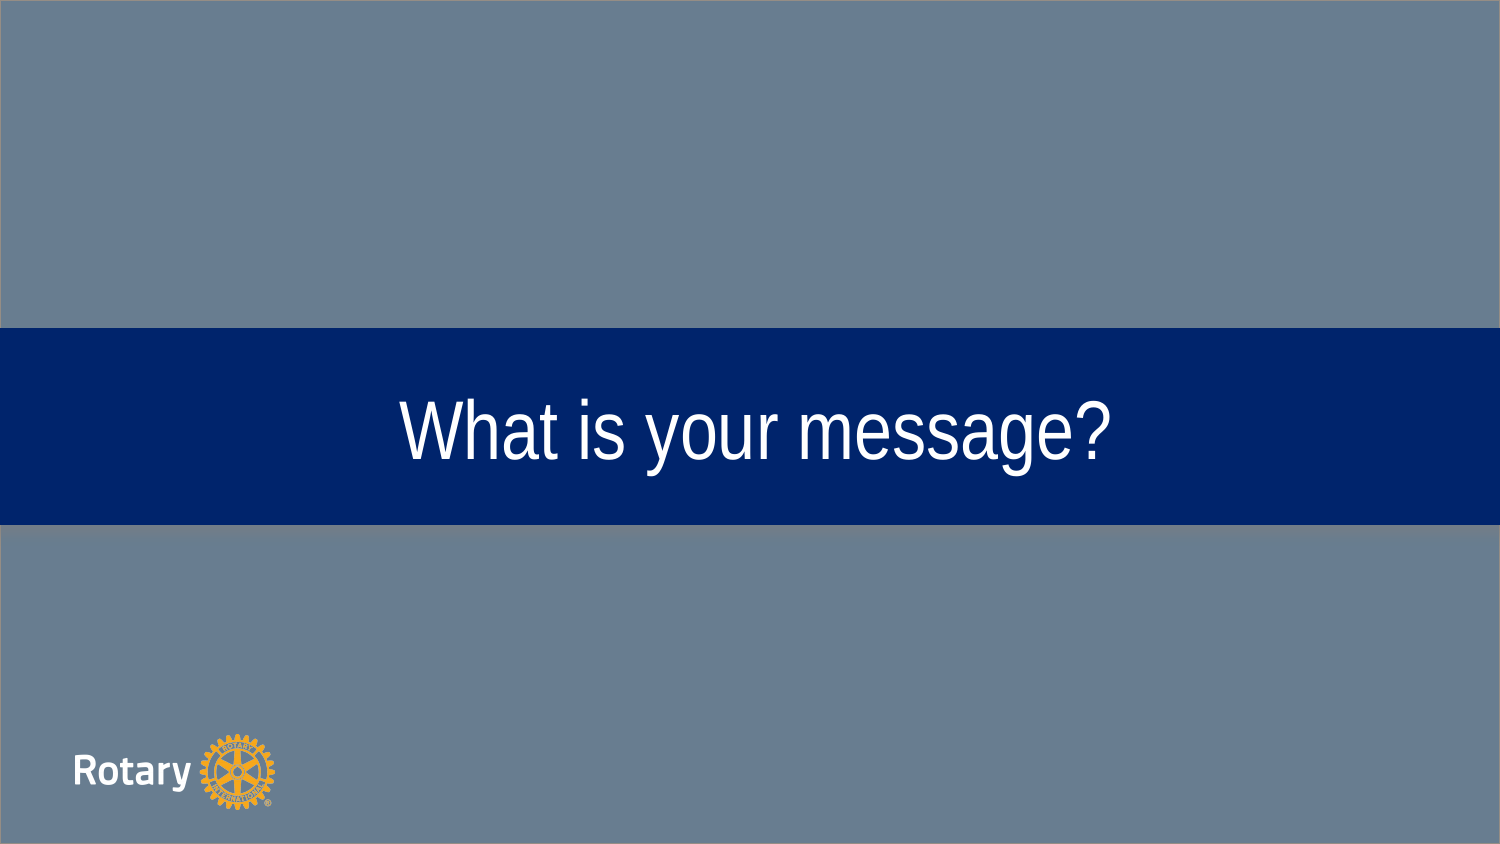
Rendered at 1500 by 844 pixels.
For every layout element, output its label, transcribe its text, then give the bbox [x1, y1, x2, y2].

title What is your message? [12, 328, 1500, 525]
picture [75, 734, 275, 810]
